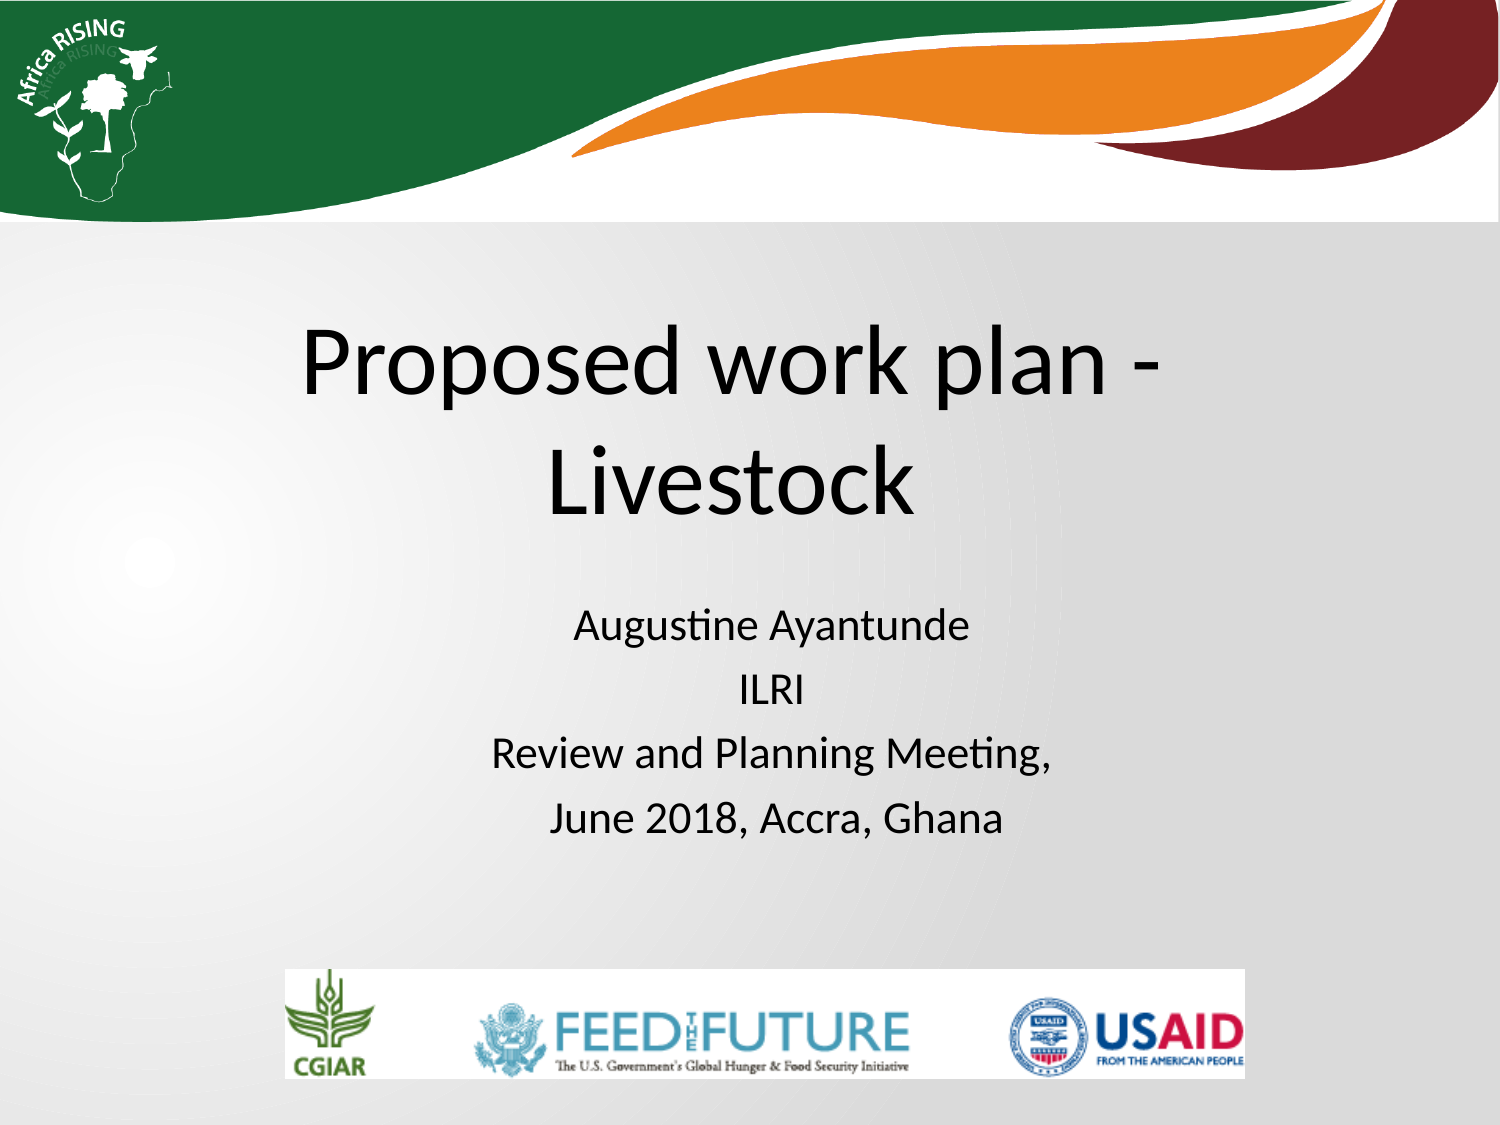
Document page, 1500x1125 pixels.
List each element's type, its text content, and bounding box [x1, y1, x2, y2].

picture [0, 0, 1499, 222]
list Augustine Ayantunde ILRI Review and Planning Meeting, June 2018, Accra, Ghana [387, 587, 1138, 900]
list Proposed work plan - Livestock [137, 287, 1307, 475]
picture [285, 969, 1245, 1079]
